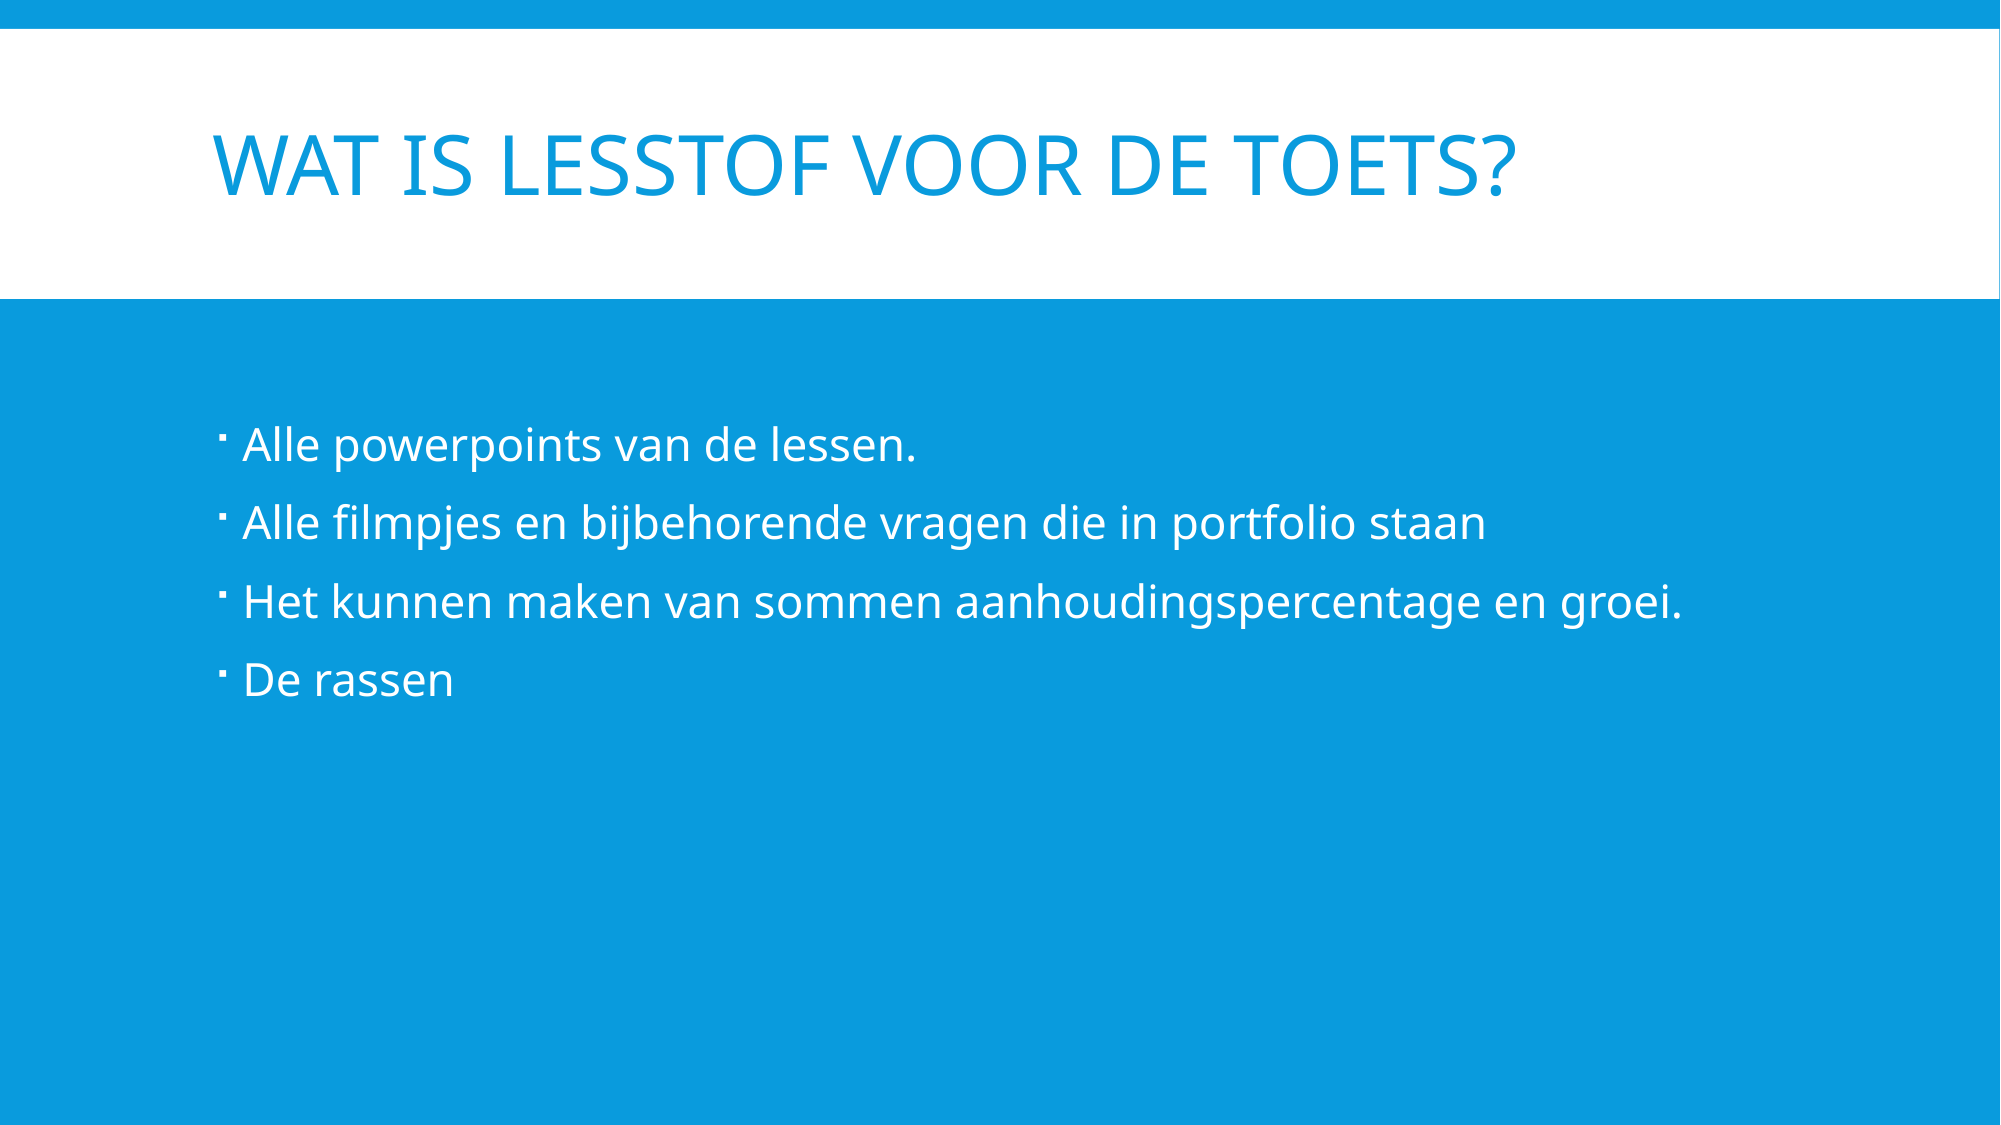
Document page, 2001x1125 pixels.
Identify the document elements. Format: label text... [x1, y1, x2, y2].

title Wat is lesstof voor de toets? [197, 46, 1803, 295]
list Alle powerpoints van de lessen. Alle filmpjes en bijbehorende vragen die in portfolio staan Het kunnen maken van sommen aanhoudingspercentage en groei. De rassen [197, 329, 1803, 1020]
